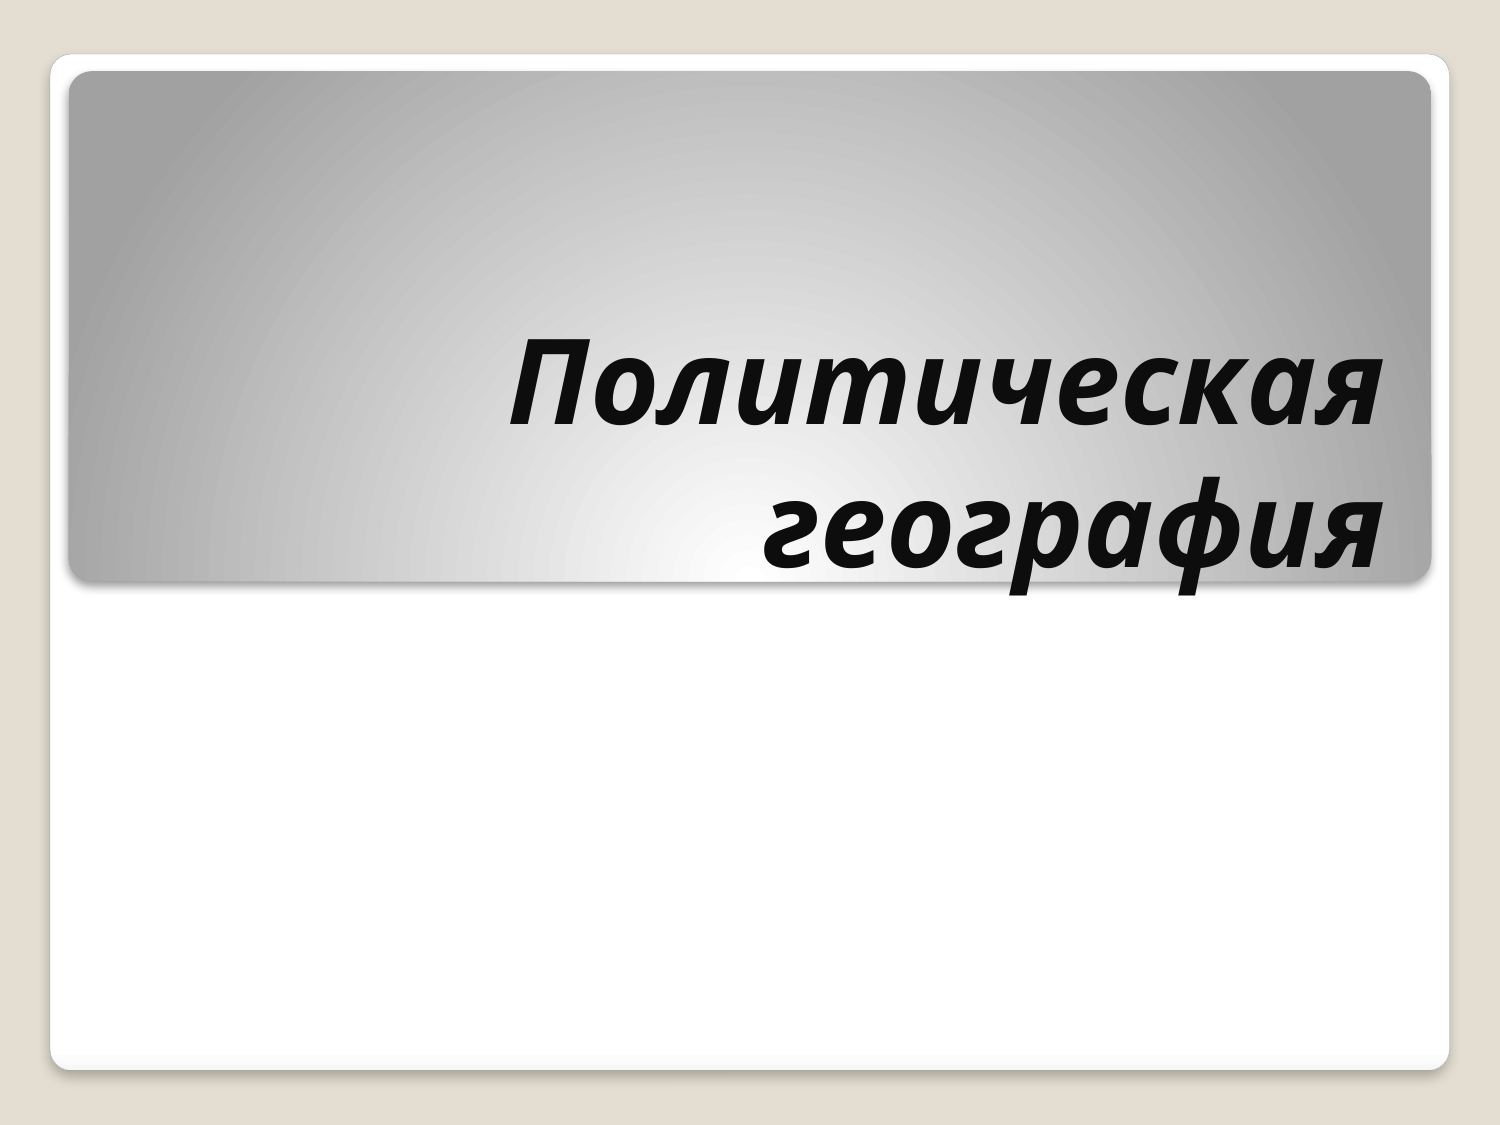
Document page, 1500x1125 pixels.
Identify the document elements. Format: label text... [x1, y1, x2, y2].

title Политическая география [118, 298, 1394, 599]
